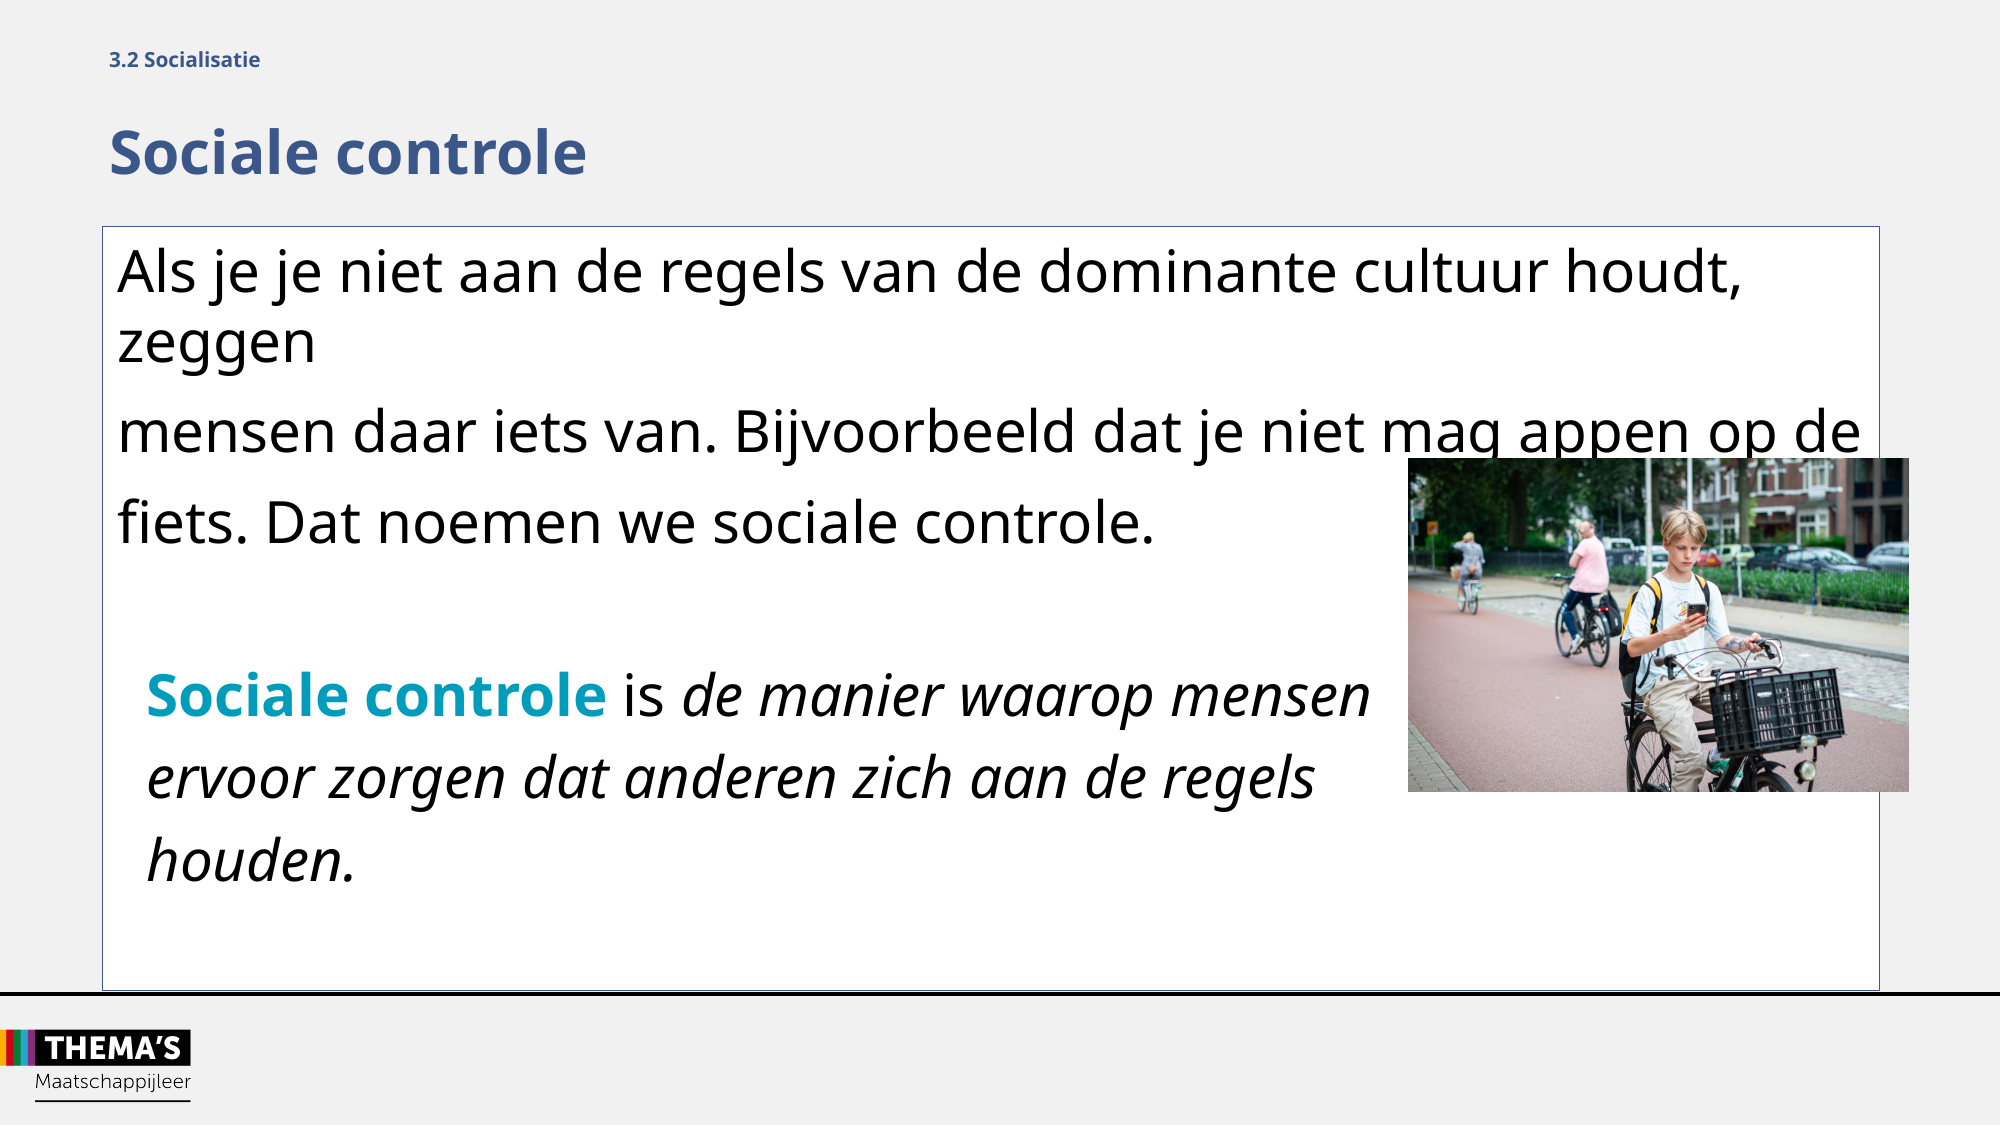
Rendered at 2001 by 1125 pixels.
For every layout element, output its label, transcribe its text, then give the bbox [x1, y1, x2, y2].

list Sociale controle [94, 114, 1879, 205]
picture [1408, 458, 1909, 793]
picture [0, 993, 203, 1125]
list 3.2 Socialisatie [94, 33, 941, 88]
list Als je je niet aan de regels van de dominante cultuur houdt, zeggen mensen daar iets van. Bijvoorbeeld dat je niet mag appen op de fiets. Dat noemen we sociale controle. Sociale controle is de manier waarop mensen ervoor zorgen dat anderen zich aan de regels houden. [102, 226, 1880, 991]
